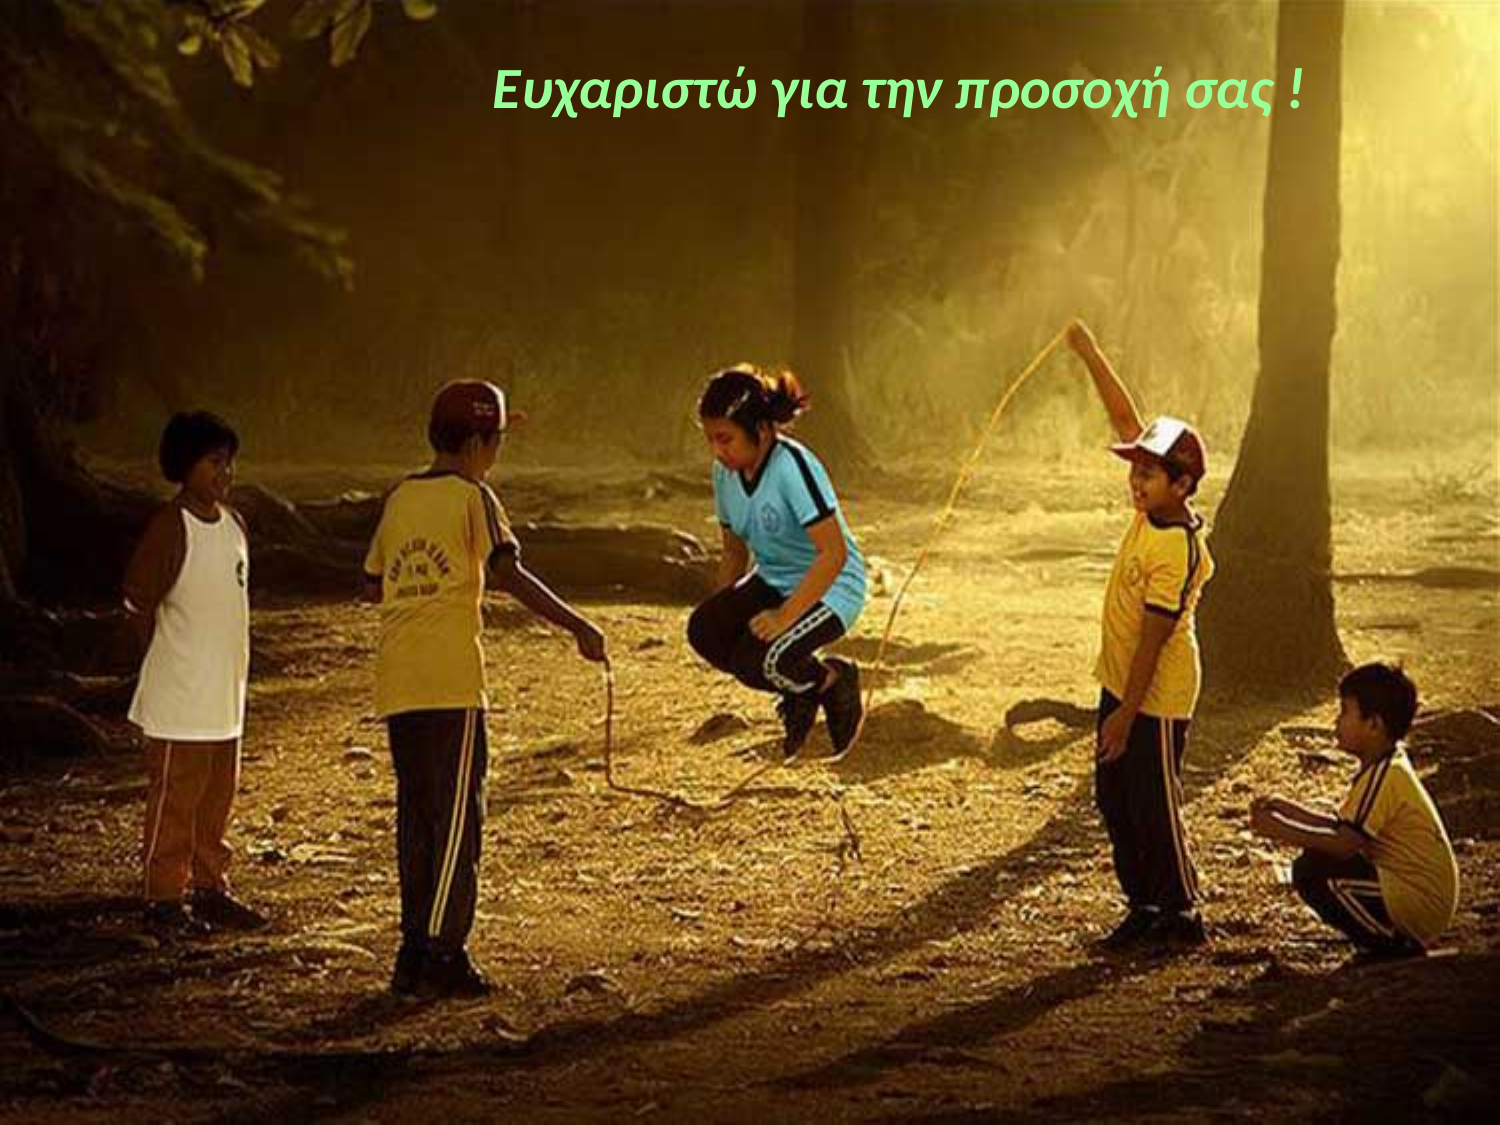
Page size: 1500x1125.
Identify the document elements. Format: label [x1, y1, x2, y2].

list [4, 4, 1497, 1120]
